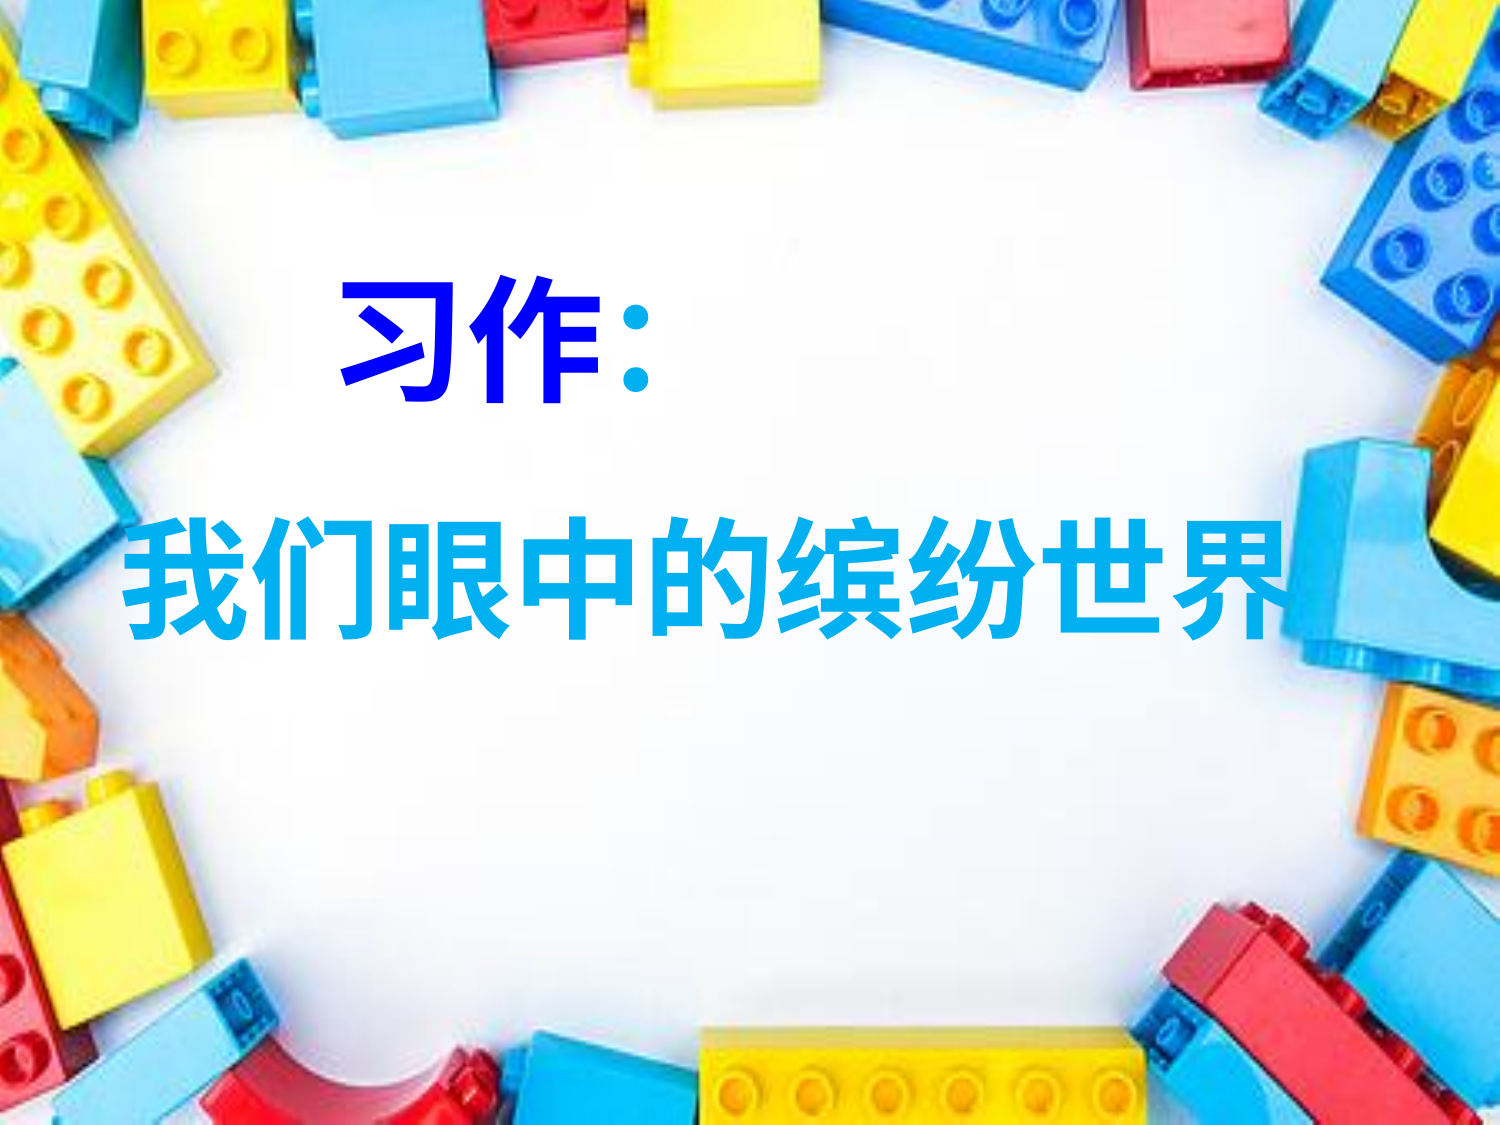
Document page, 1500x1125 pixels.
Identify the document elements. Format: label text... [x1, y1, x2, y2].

text_box 习作： 我们眼中的缤纷世界 [93, 164, 1325, 663]
picture [1171, 1064, 1180, 1071]
picture [0, 0, 1500, 1125]
